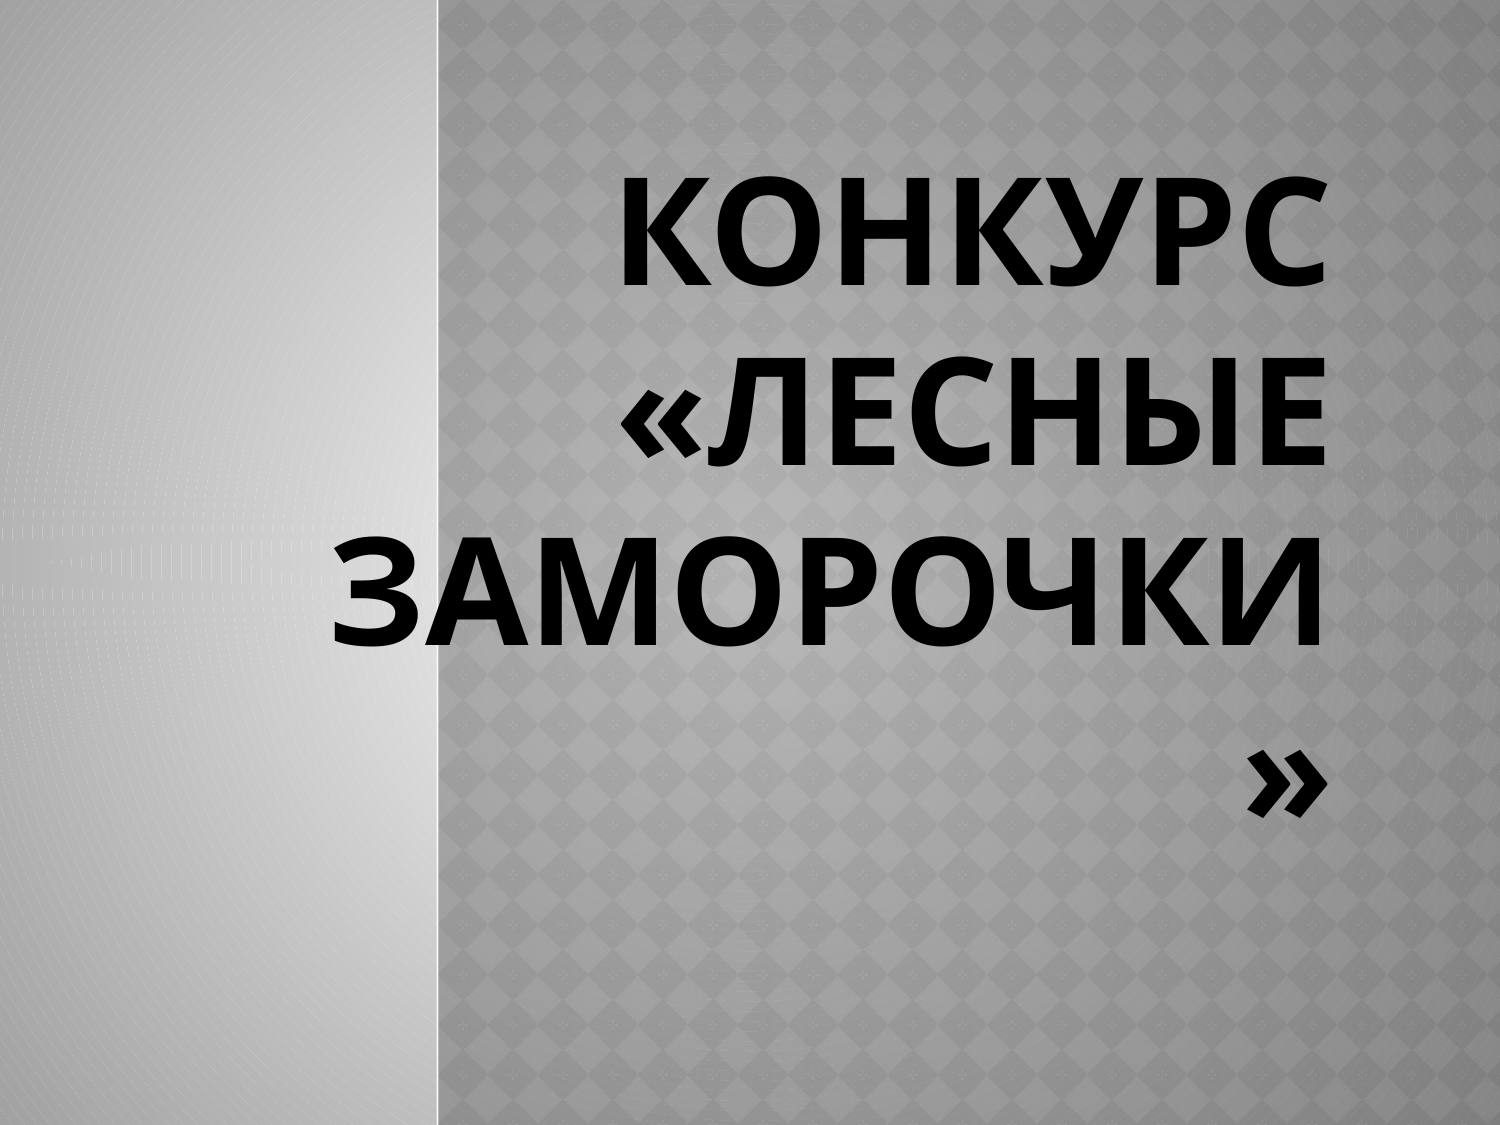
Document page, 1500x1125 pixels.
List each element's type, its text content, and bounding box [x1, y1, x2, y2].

title Конкурс «Лесные заморочки» [316, 0, 1342, 856]
